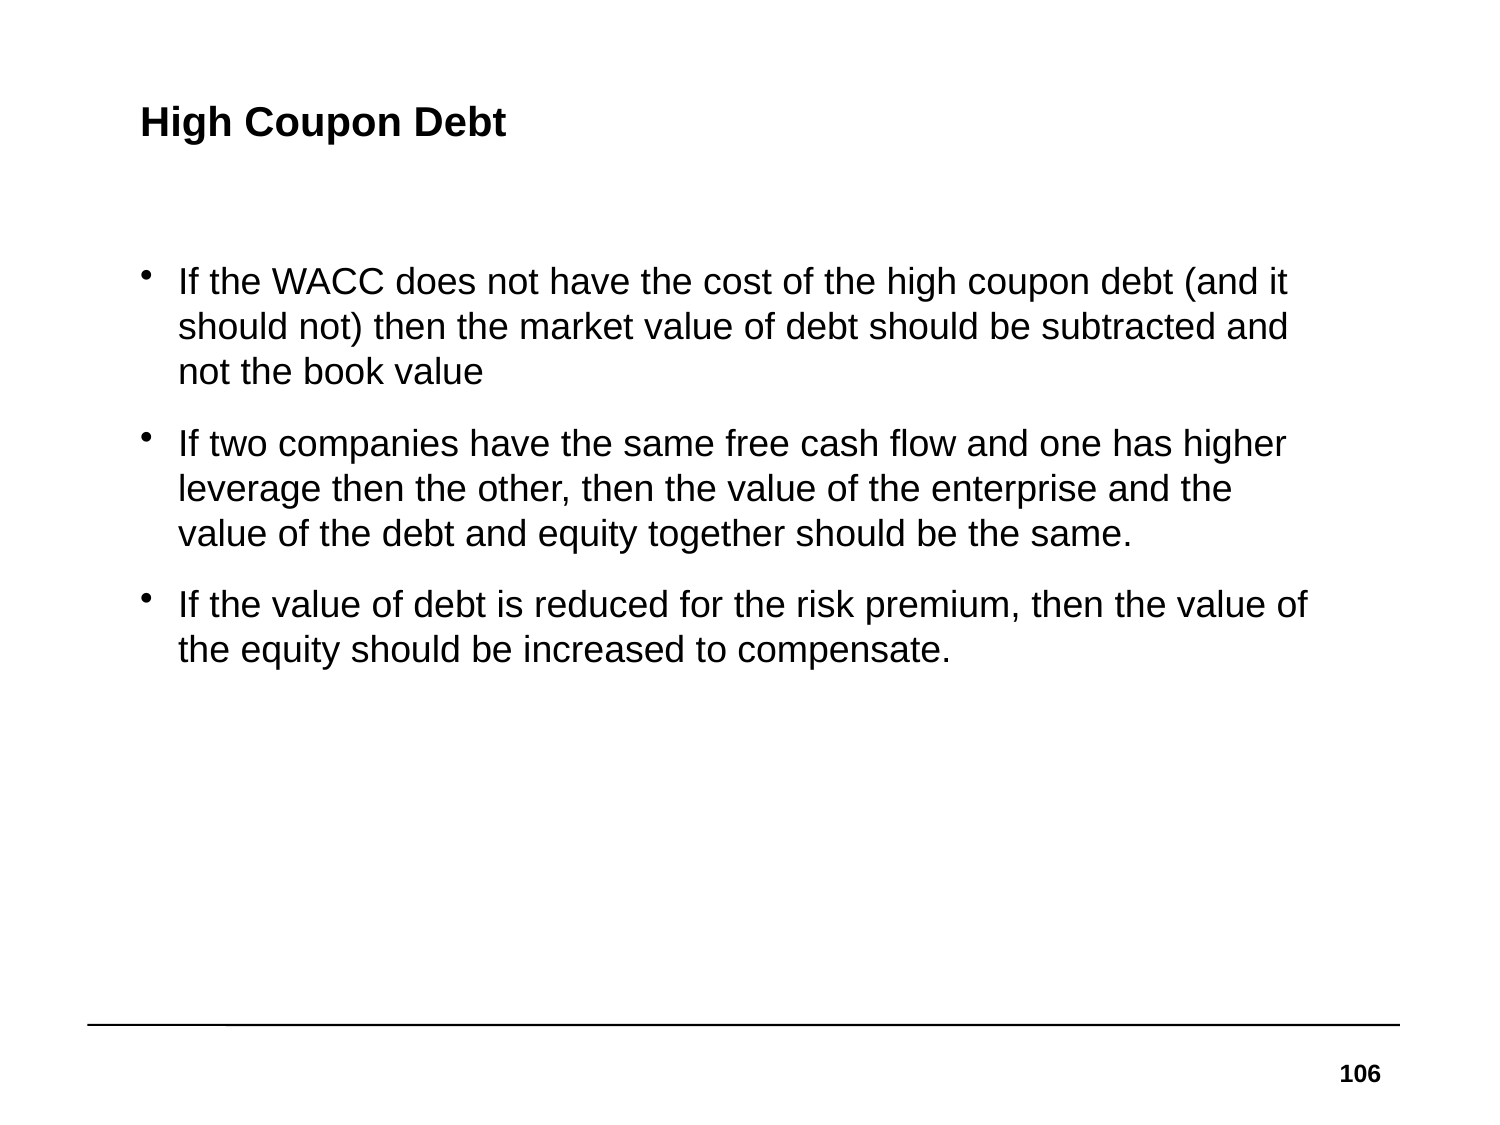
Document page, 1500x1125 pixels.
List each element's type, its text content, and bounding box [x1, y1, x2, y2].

title High Coupon Debt [125, 87, 1375, 225]
list If the WACC does not have the cost of the high coupon debt (and it should not) then the market value of debt should be subtracted and not the book value If two companies have the same free cash flow and one has higher leverage then the other, then the value of the enterprise and the value of the debt and equity together should be the same. If the value of debt is reduced for the risk premium, then the value of the equity should be increased to compensate. [125, 249, 1338, 1000]
